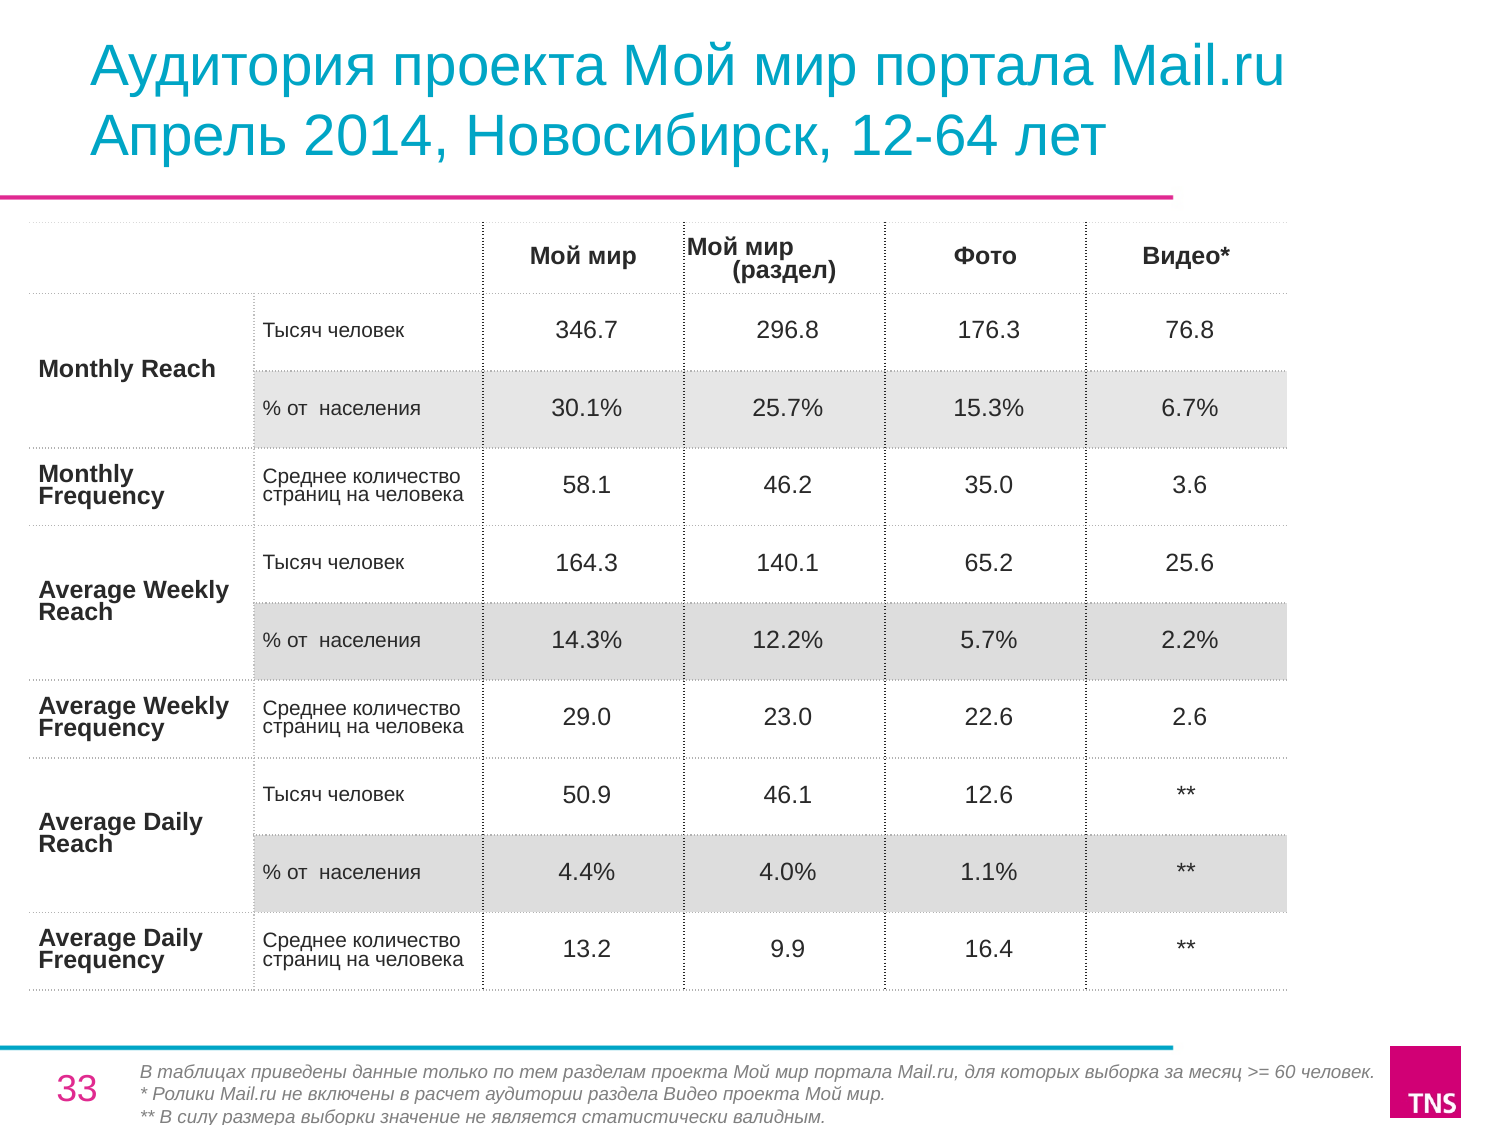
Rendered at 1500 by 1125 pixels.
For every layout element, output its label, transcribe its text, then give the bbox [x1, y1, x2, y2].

table_cell % от населения [254, 371, 483, 448]
table_cell 15.3% [885, 371, 1086, 448]
table_cell 76.8 [1086, 294, 1287, 371]
table_cell 3.6 [1086, 448, 1287, 526]
table_header Видео* [1086, 223, 1287, 294]
table_cell 5.7% [885, 603, 1086, 680]
table_cell 6.7% [1086, 371, 1287, 448]
table_cell Monthly Frequency [29, 448, 254, 526]
table_cell 4.4% [483, 835, 684, 912]
table_cell 25.6 [1086, 526, 1287, 603]
table_cell 4.0% [684, 835, 885, 912]
table_cell 296.8 [684, 294, 885, 371]
table_cell 2.2% [1086, 603, 1287, 680]
table_header Мой мир [483, 223, 684, 294]
table_cell 176.3 [885, 294, 1086, 371]
table_cell 140.1 [684, 526, 885, 603]
slide_number 33 [40, 1055, 124, 1125]
table_cell 346.7 [483, 294, 684, 371]
table_cell 22.6 [885, 680, 1086, 758]
table_cell 58.1 [483, 448, 684, 526]
table_cell 23.0 [684, 680, 885, 758]
table_cell Тысяч человек [254, 758, 483, 835]
table_cell % от населения [254, 835, 483, 912]
table_cell ** [1086, 912, 1287, 990]
table_cell ** [1086, 758, 1287, 835]
table_cell Среднее количество страниц на человека [254, 912, 483, 990]
table_cell Average Daily Reach [29, 758, 254, 912]
table_cell 164.3 [483, 526, 684, 603]
table_cell ** [1086, 835, 1287, 912]
table_cell Тысяч человек [254, 294, 483, 371]
table_cell Average Daily Frequency [29, 912, 254, 990]
table_header [29, 223, 483, 294]
table_cell 50.9 [483, 758, 684, 835]
picture [0, 0, 1500, 1125]
text_box В таблицах приведены данные только по тем разделам проекта Мой мир портала Mail.ru, для которых выборка за месяц >= 60 человек. * Ролики Mail.ru не включены в расчет аудитории раздела Видео проекта Мой мир. ** В силу размера выборки значение не является статистически валидным. [124, 1052, 1463, 1125]
table_cell 30.1% [483, 371, 684, 448]
table_cell Monthly Reach [29, 294, 254, 448]
table_cell 12.2% [684, 603, 885, 680]
table_cell Среднее количество страниц на человека [254, 448, 483, 526]
table_cell 16.4 [885, 912, 1086, 990]
table_cell Тысяч человек [254, 526, 483, 603]
table_cell 46.1 [684, 758, 885, 835]
table_cell 65.2 [885, 526, 1086, 603]
table_cell Average Weekly Reach [29, 526, 254, 680]
title Аудитория проекта Мой мир портала Mail.ru Апрель 2014, Новосибирск, 12-64 лет [74, 8, 1476, 187]
table_cell 46.2 [684, 448, 885, 526]
table_header Мой мир (раздел) [684, 223, 885, 294]
table_cell 2.6 [1086, 680, 1287, 758]
table_cell 13.2 [483, 912, 684, 990]
table_cell 1.1% [885, 835, 1086, 912]
table_header Фото [885, 223, 1086, 294]
table_cell 35.0 [885, 448, 1086, 526]
table_cell % от населения [254, 603, 483, 680]
table_cell 9.9 [684, 912, 885, 990]
table_cell Среднее количество страниц на человека [254, 680, 483, 758]
table_cell 29.0 [483, 680, 684, 758]
table_cell 25.7% [684, 371, 885, 448]
table_cell 14.3% [483, 603, 684, 680]
table_cell 12.6 [885, 758, 1086, 835]
table_cell Average Weekly Frequency [29, 680, 254, 758]
